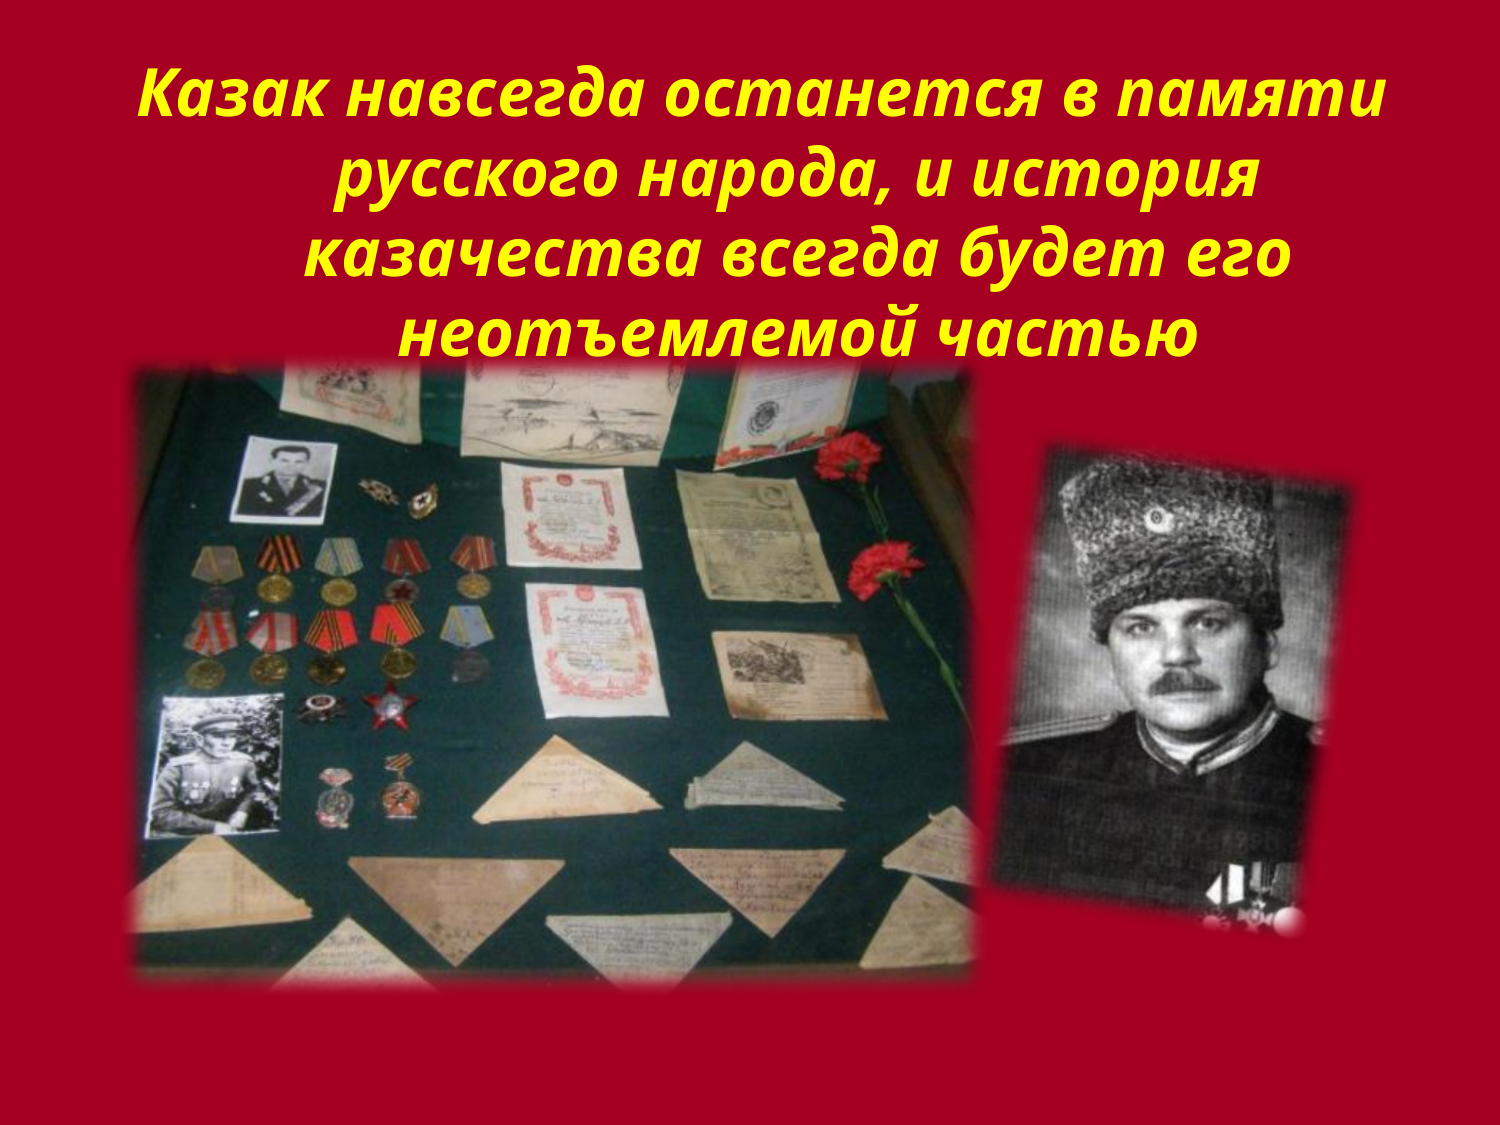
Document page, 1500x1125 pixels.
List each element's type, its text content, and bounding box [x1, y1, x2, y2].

picture [994, 442, 1344, 929]
list Казак навсегда останется в памяти русского народа, и история казачества всегда будет его неотъемлемой частью [76, 42, 1466, 270]
picture [116, 351, 990, 999]
